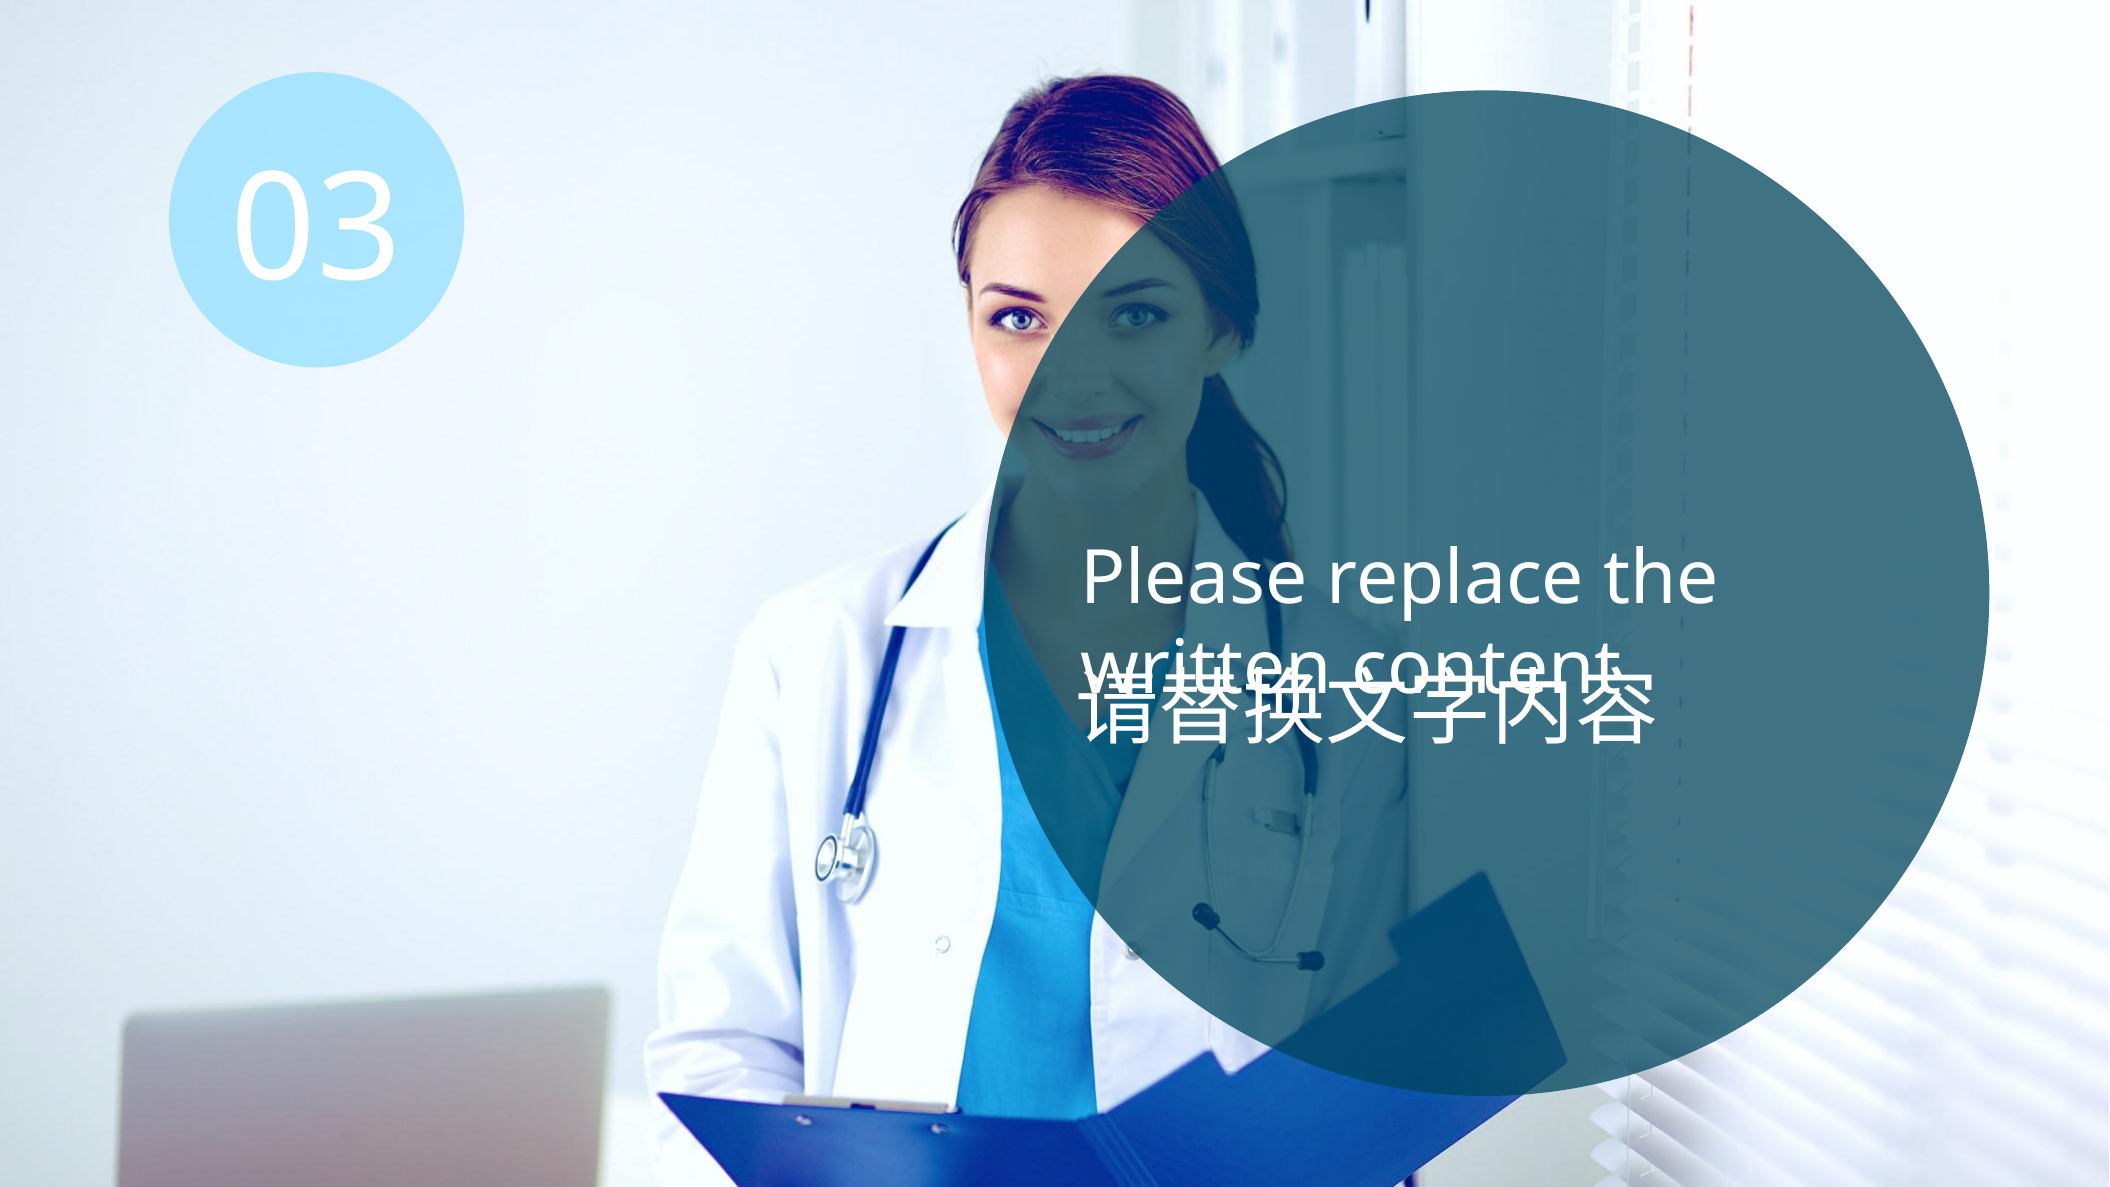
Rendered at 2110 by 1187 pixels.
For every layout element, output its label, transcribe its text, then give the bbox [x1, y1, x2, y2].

text_box 请替换文字内容 [1033, 627, 1673, 762]
text_box 03 [167, 71, 466, 369]
text_box [982, 89, 1991, 1097]
text_box [0, 0, 2110, 1187]
text_box Please replace the written content [1065, 521, 1973, 716]
